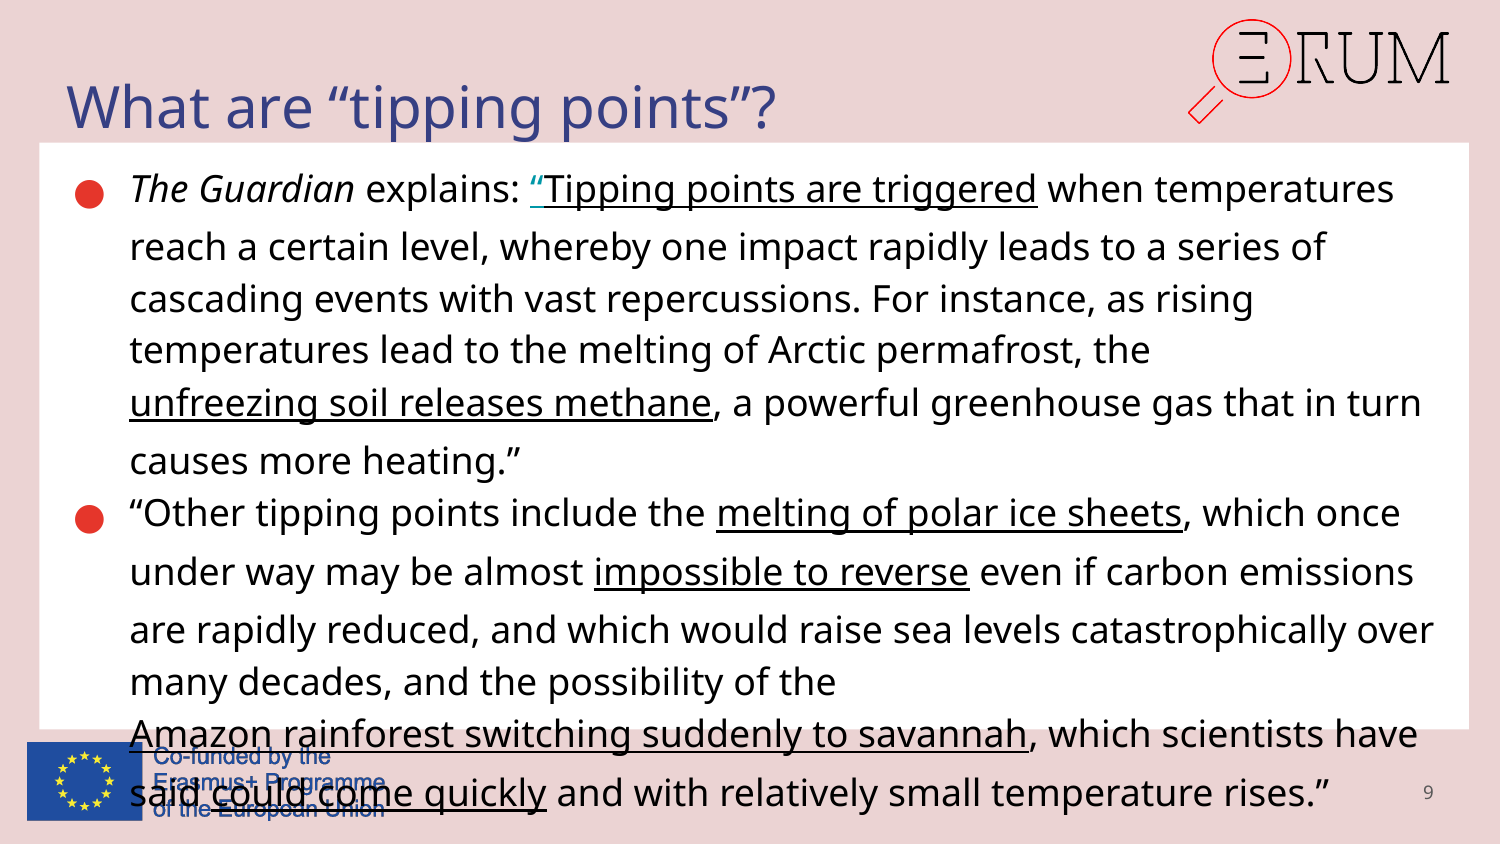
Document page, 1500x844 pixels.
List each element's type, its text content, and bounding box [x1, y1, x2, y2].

picture [1136, 0, 1500, 137]
picture [27, 742, 385, 821]
title What are “tipping points”? [51, 55, 1168, 142]
slide_number 9 [1358, 761, 1449, 826]
list The Guardian explains: “Tipping points are triggered when temperatures reach a certain level, whereby one impact rapidly leads to a series of cascading events with vast repercussions. For instance, as rising temperatures lead to the melting of Arctic permafrost, the unfreezing soil releases methane, a powerful greenhouse gas that in turn causes more heating.” “Other tipping points include the melting of polar ice sheets, which once under way may be almost impossible to reverse even if carbon emissions are rapidly reduced, and which would raise sea levels catastrophically over many decades, and the possibility of the Amazon rainforest switching suddenly to savannah, which scientists have said could come quickly and with relatively small temperature rises.” [39, 142, 1469, 730]
